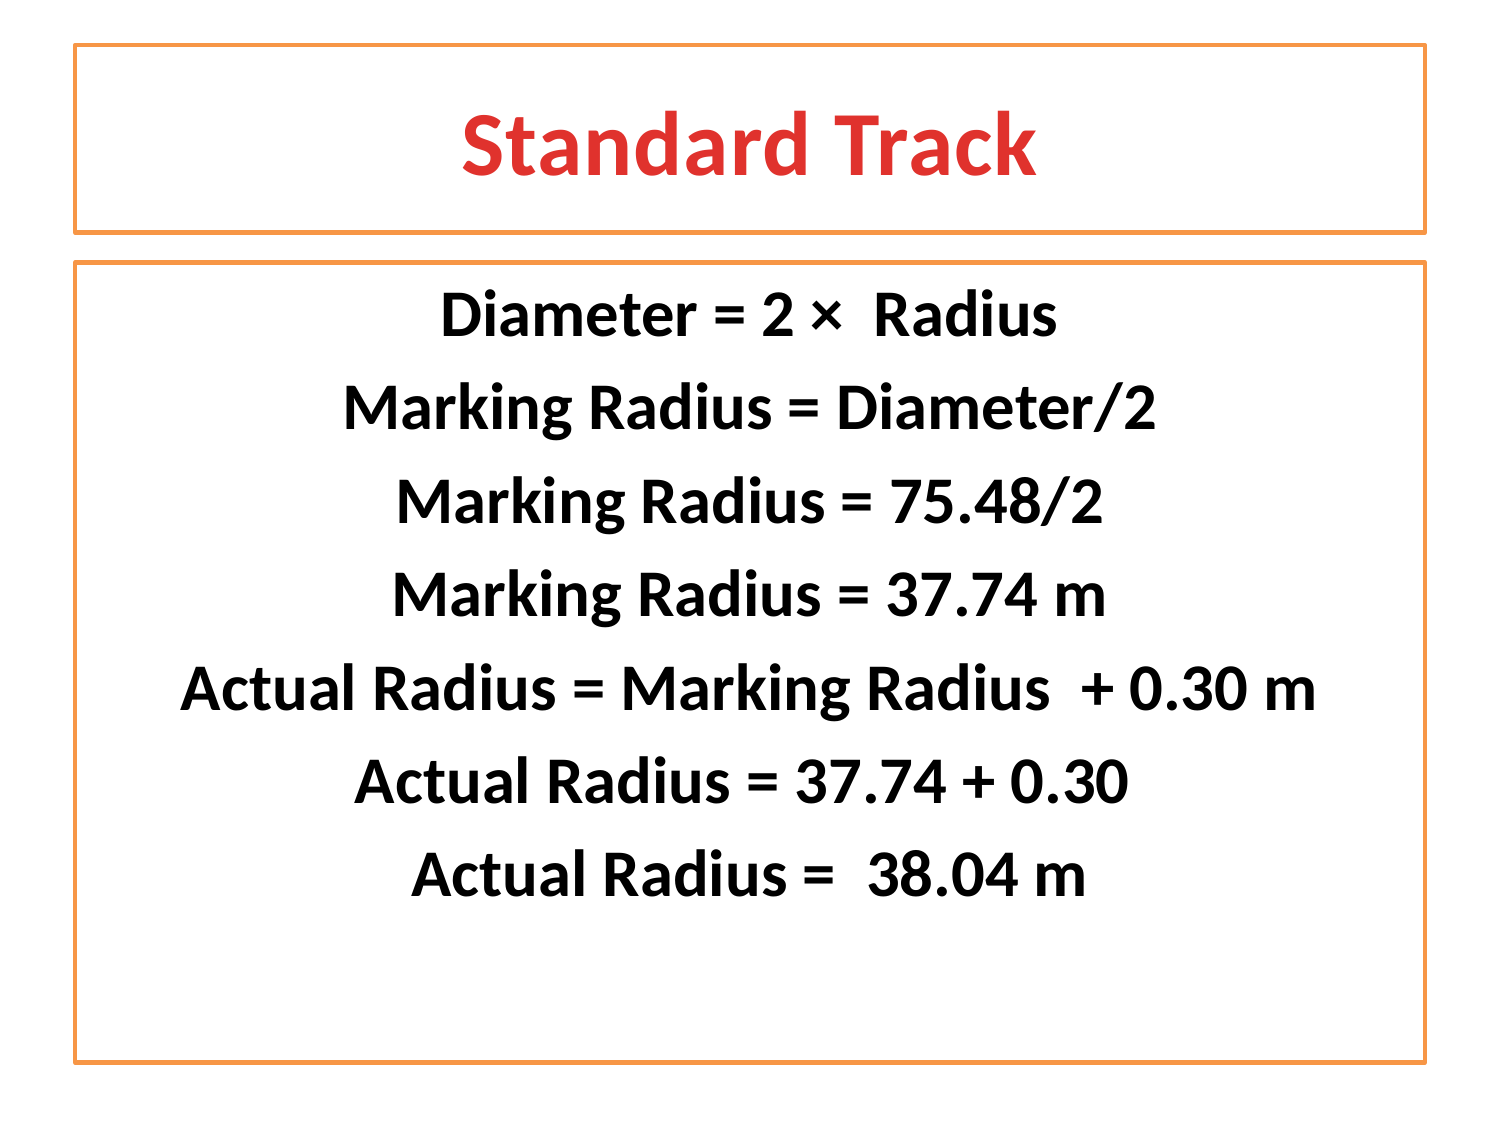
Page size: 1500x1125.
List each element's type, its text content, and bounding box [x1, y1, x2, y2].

list Diameter = 2 × Radius Marking Radius = Diameter/2 Marking Radius = 75.48/2 Marking Radius = 37.74 m Actual Radius = Marking Radius + 0.30 m Actual Radius = 37.74 + 0.30 Actual Radius = 38.04 m [73, 260, 1427, 1065]
title Standard Track [73, 43, 1427, 235]
